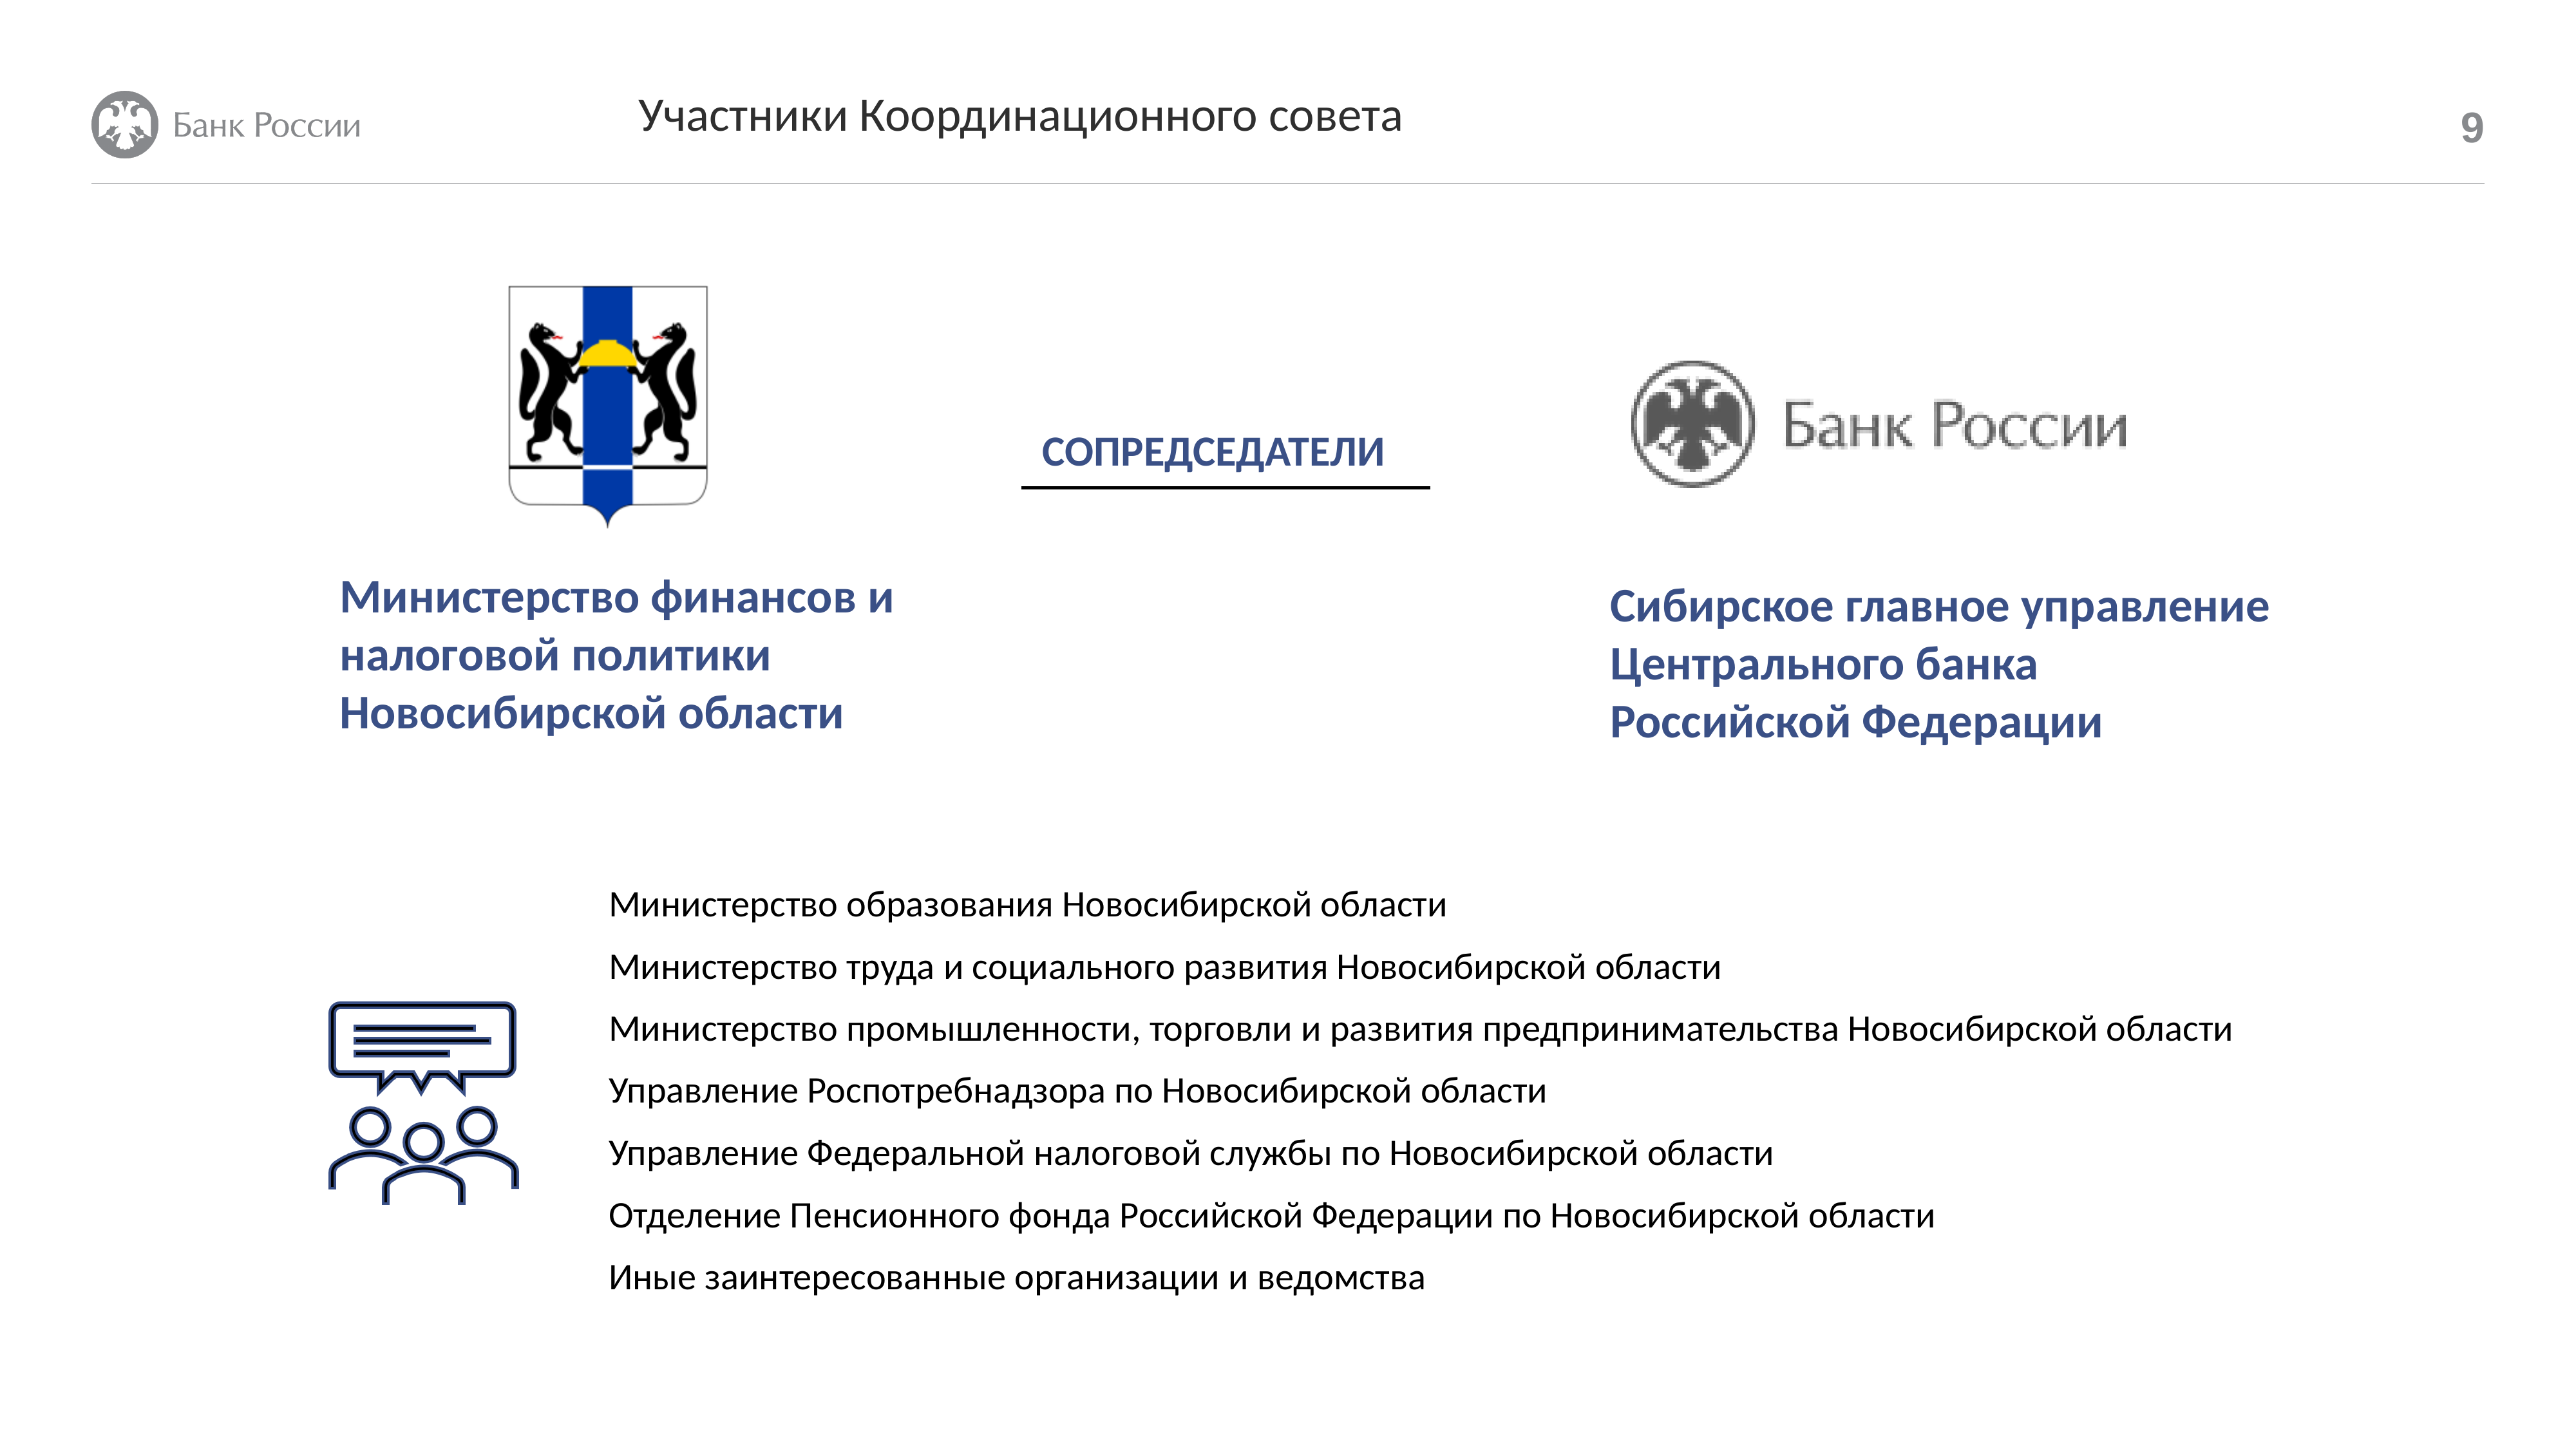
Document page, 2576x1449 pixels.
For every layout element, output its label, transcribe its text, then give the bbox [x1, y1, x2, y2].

text_box Участники Координационного совета [629, 78, 1455, 146]
text_box Министерство финансов и налоговой политики Новосибирской области [330, 560, 950, 744]
picture [1631, 361, 2126, 488]
text_box Сибирское главное управление Центрального банка Российской Федерации [1600, 569, 2333, 752]
text_box Министерство образования Новосибирской области Министерство труда и социального развития Новосибирской области Министерство промышленности, торговли и развития предпринимательства Новосибирской области Управление Роспотребнадзора по Новосибирской области Управление Федеральной налоговой службы по Новосибирской области Отделение Пенсионного фонда Российской Федерации по Новосибирской области Иные заинтересованные организации и ведомства [599, 865, 2293, 1302]
picture [91, 91, 359, 158]
picture [299, 982, 543, 1226]
text_box СОПРЕДСЕДАТЕЛИ [1032, 418, 1396, 479]
picture [421, 199, 797, 576]
slide_number 9 [2327, 91, 2485, 160]
